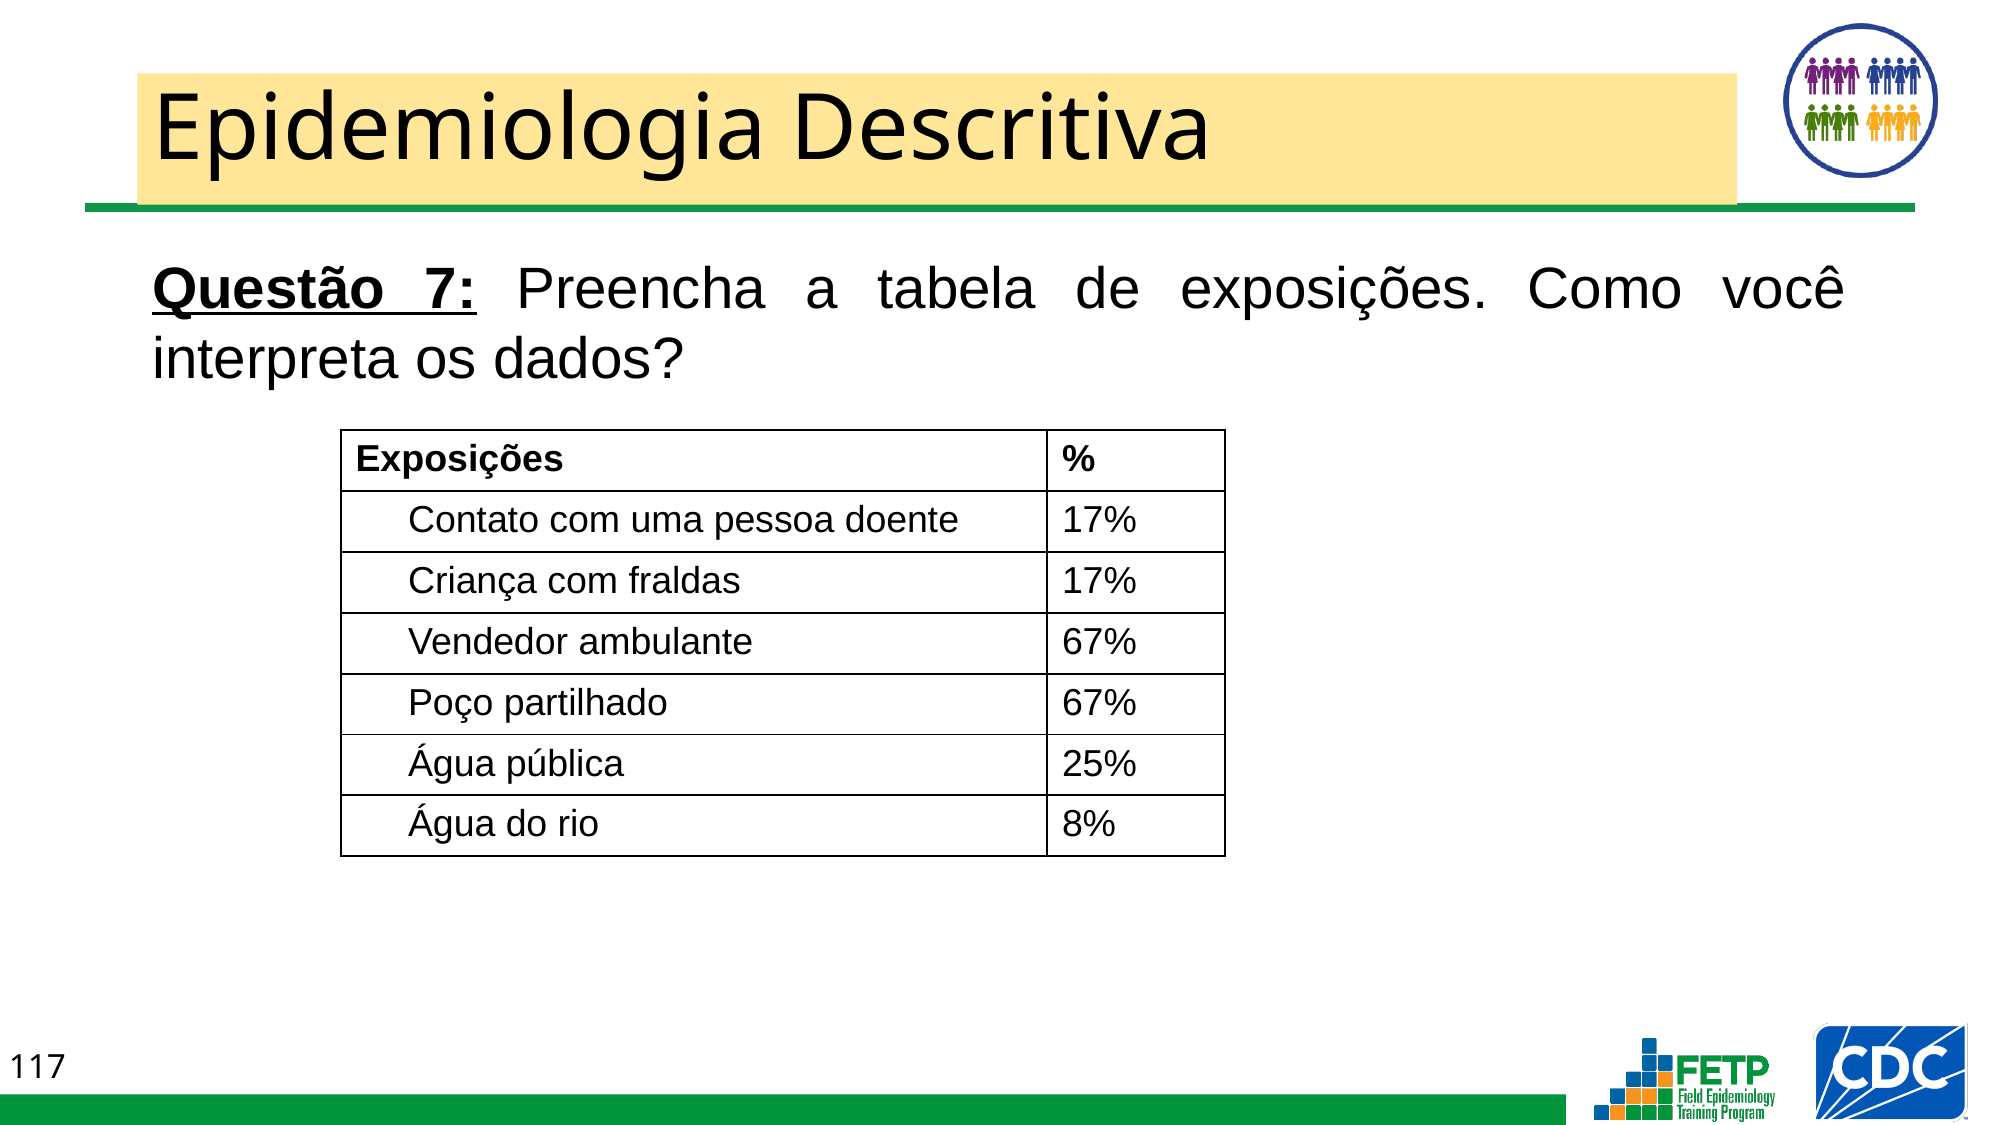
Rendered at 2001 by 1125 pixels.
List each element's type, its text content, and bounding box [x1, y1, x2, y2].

picture [1813, 1023, 1968, 1122]
table_cell Vendedor ambulante [342, 614, 1046, 673]
picture [1594, 1038, 1775, 1122]
list Questão 7: Preencha a tabela de exposições. Como você interpreta os dados? [137, 242, 1863, 1004]
table_cell Água do rio [342, 796, 1046, 855]
table_cell 67% [1048, 614, 1224, 673]
title Epidemiologia Descritiva [137, 73, 1738, 205]
table_cell 8% [1048, 796, 1224, 855]
table_cell 67% [1048, 675, 1224, 734]
table_header Exposições [342, 431, 1046, 490]
table_cell 25% [1048, 735, 1224, 794]
table_cell Água pública [342, 735, 1046, 794]
table_header % [1048, 431, 1224, 490]
table_cell Poço partilhado [342, 675, 1046, 734]
picture [1783, 23, 1938, 178]
table_cell 17% [1048, 492, 1224, 551]
table_cell Criança com fraldas [342, 553, 1046, 612]
table_cell Contato com uma pessoa doente [342, 492, 1046, 551]
table_cell 17% [1048, 553, 1224, 612]
